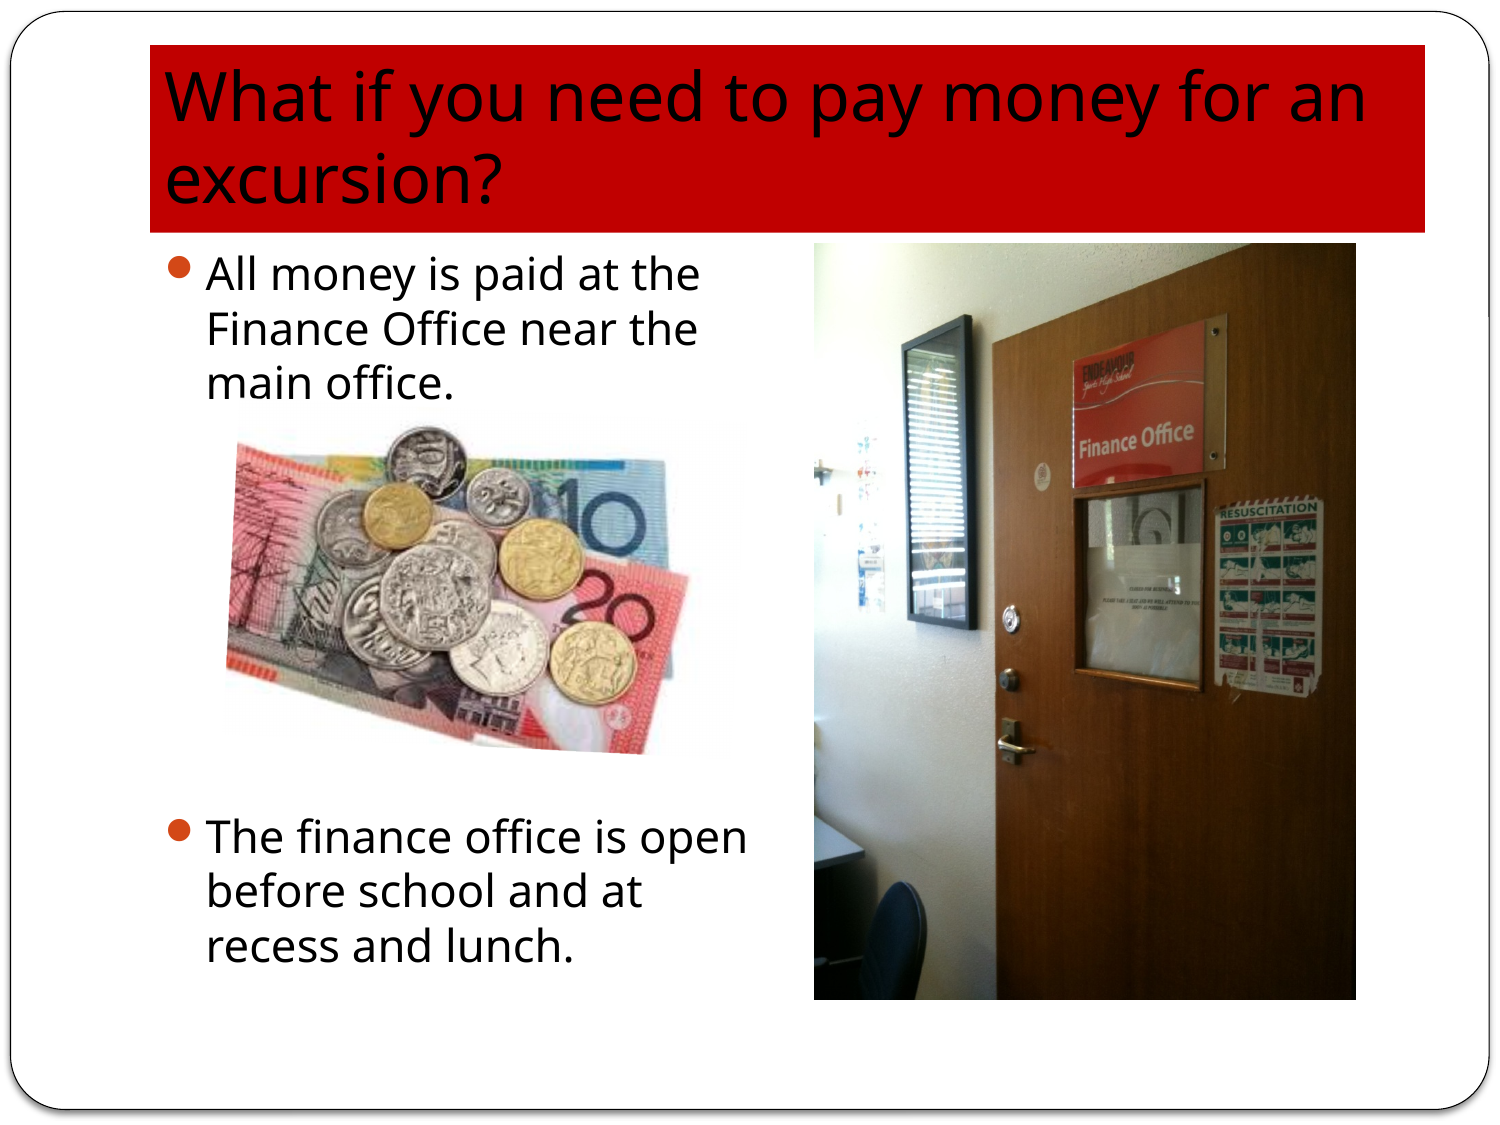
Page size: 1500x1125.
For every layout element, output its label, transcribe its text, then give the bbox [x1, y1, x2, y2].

picture [223, 398, 746, 758]
picture [814, 243, 1356, 1000]
title What if you need to pay money for an excursion? [150, 45, 1425, 233]
list All money is paid at the Finance Office near the main office. The finance office is open before school and at recess and lunch. [150, 237, 786, 988]
